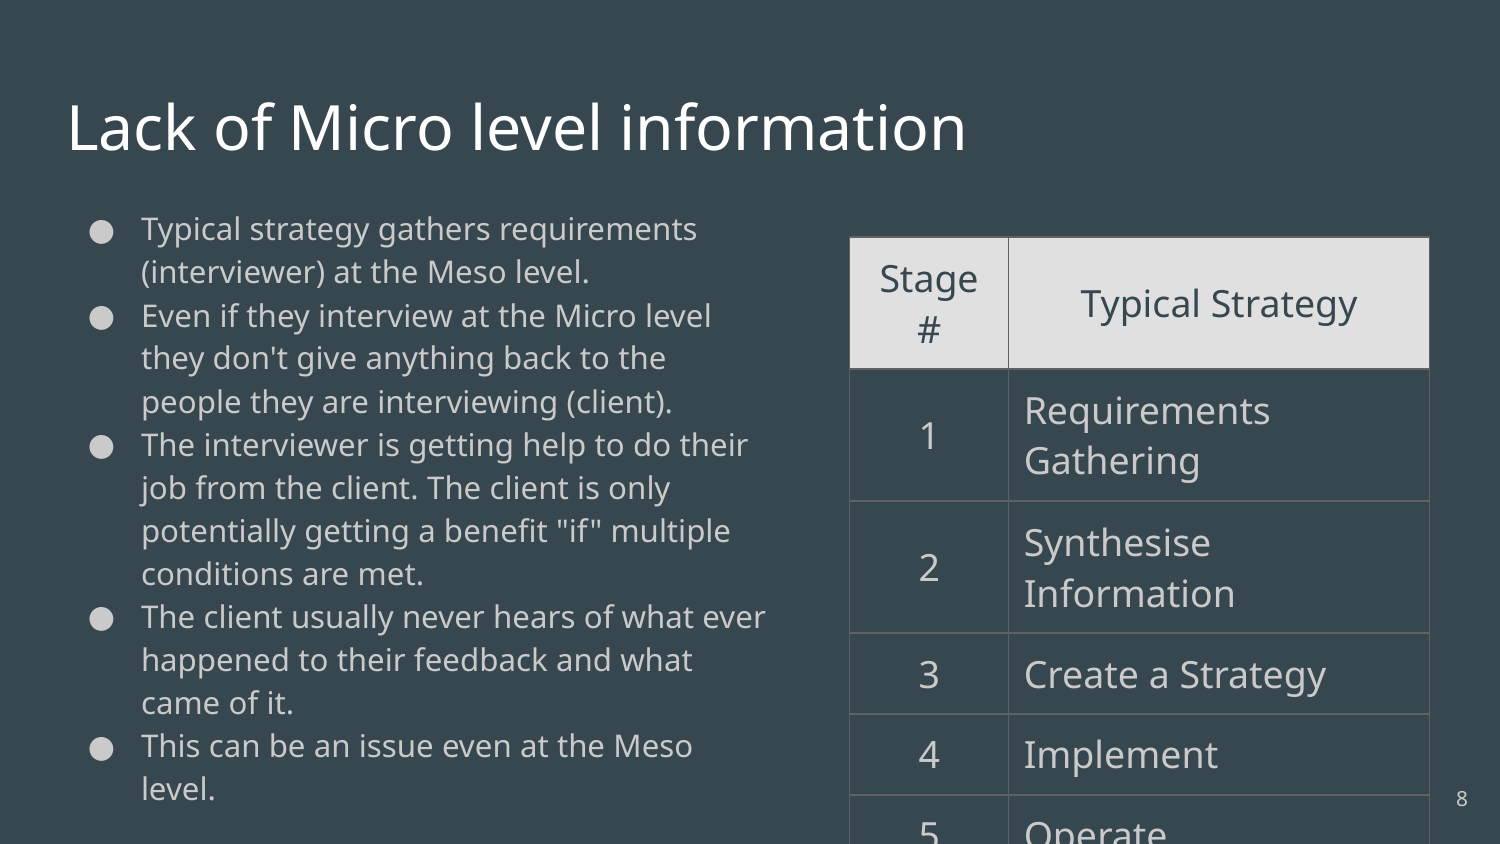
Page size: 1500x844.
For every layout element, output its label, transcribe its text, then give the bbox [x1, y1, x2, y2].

table_cell Requirements Gathering [1009, 370, 1429, 500]
list Typical strategy gathers requirements (interviewer) at the Meso level. Even if they interview at the Micro level they don't give anything back to the people they are interviewing (client). The interviewer is getting help to do their job from the client. The client is only potentially getting a benefit "if" multiple conditions are met. The client usually never hears of what ever happened to their feedback and what came of it. This can be an issue even at the Meso level. [51, 189, 789, 750]
table_cell 1 [850, 370, 1008, 500]
table_cell 4 [850, 715, 1008, 794]
slide_number ‹#› [1392, 767, 1483, 833]
table_header Typical Strategy [1009, 238, 1429, 368]
table_header Stage # [850, 238, 1008, 368]
table_cell Create a Strategy [1009, 634, 1429, 713]
table_cell Synthesise Information [1009, 502, 1429, 632]
table_cell Implement [1009, 715, 1429, 794]
table_cell 3 [850, 634, 1008, 713]
title Lack of Micro level information [51, 72, 1449, 167]
table_cell Operate [1009, 796, 1429, 844]
table_cell 5 [850, 796, 1008, 844]
table_cell 2 [850, 502, 1008, 632]
